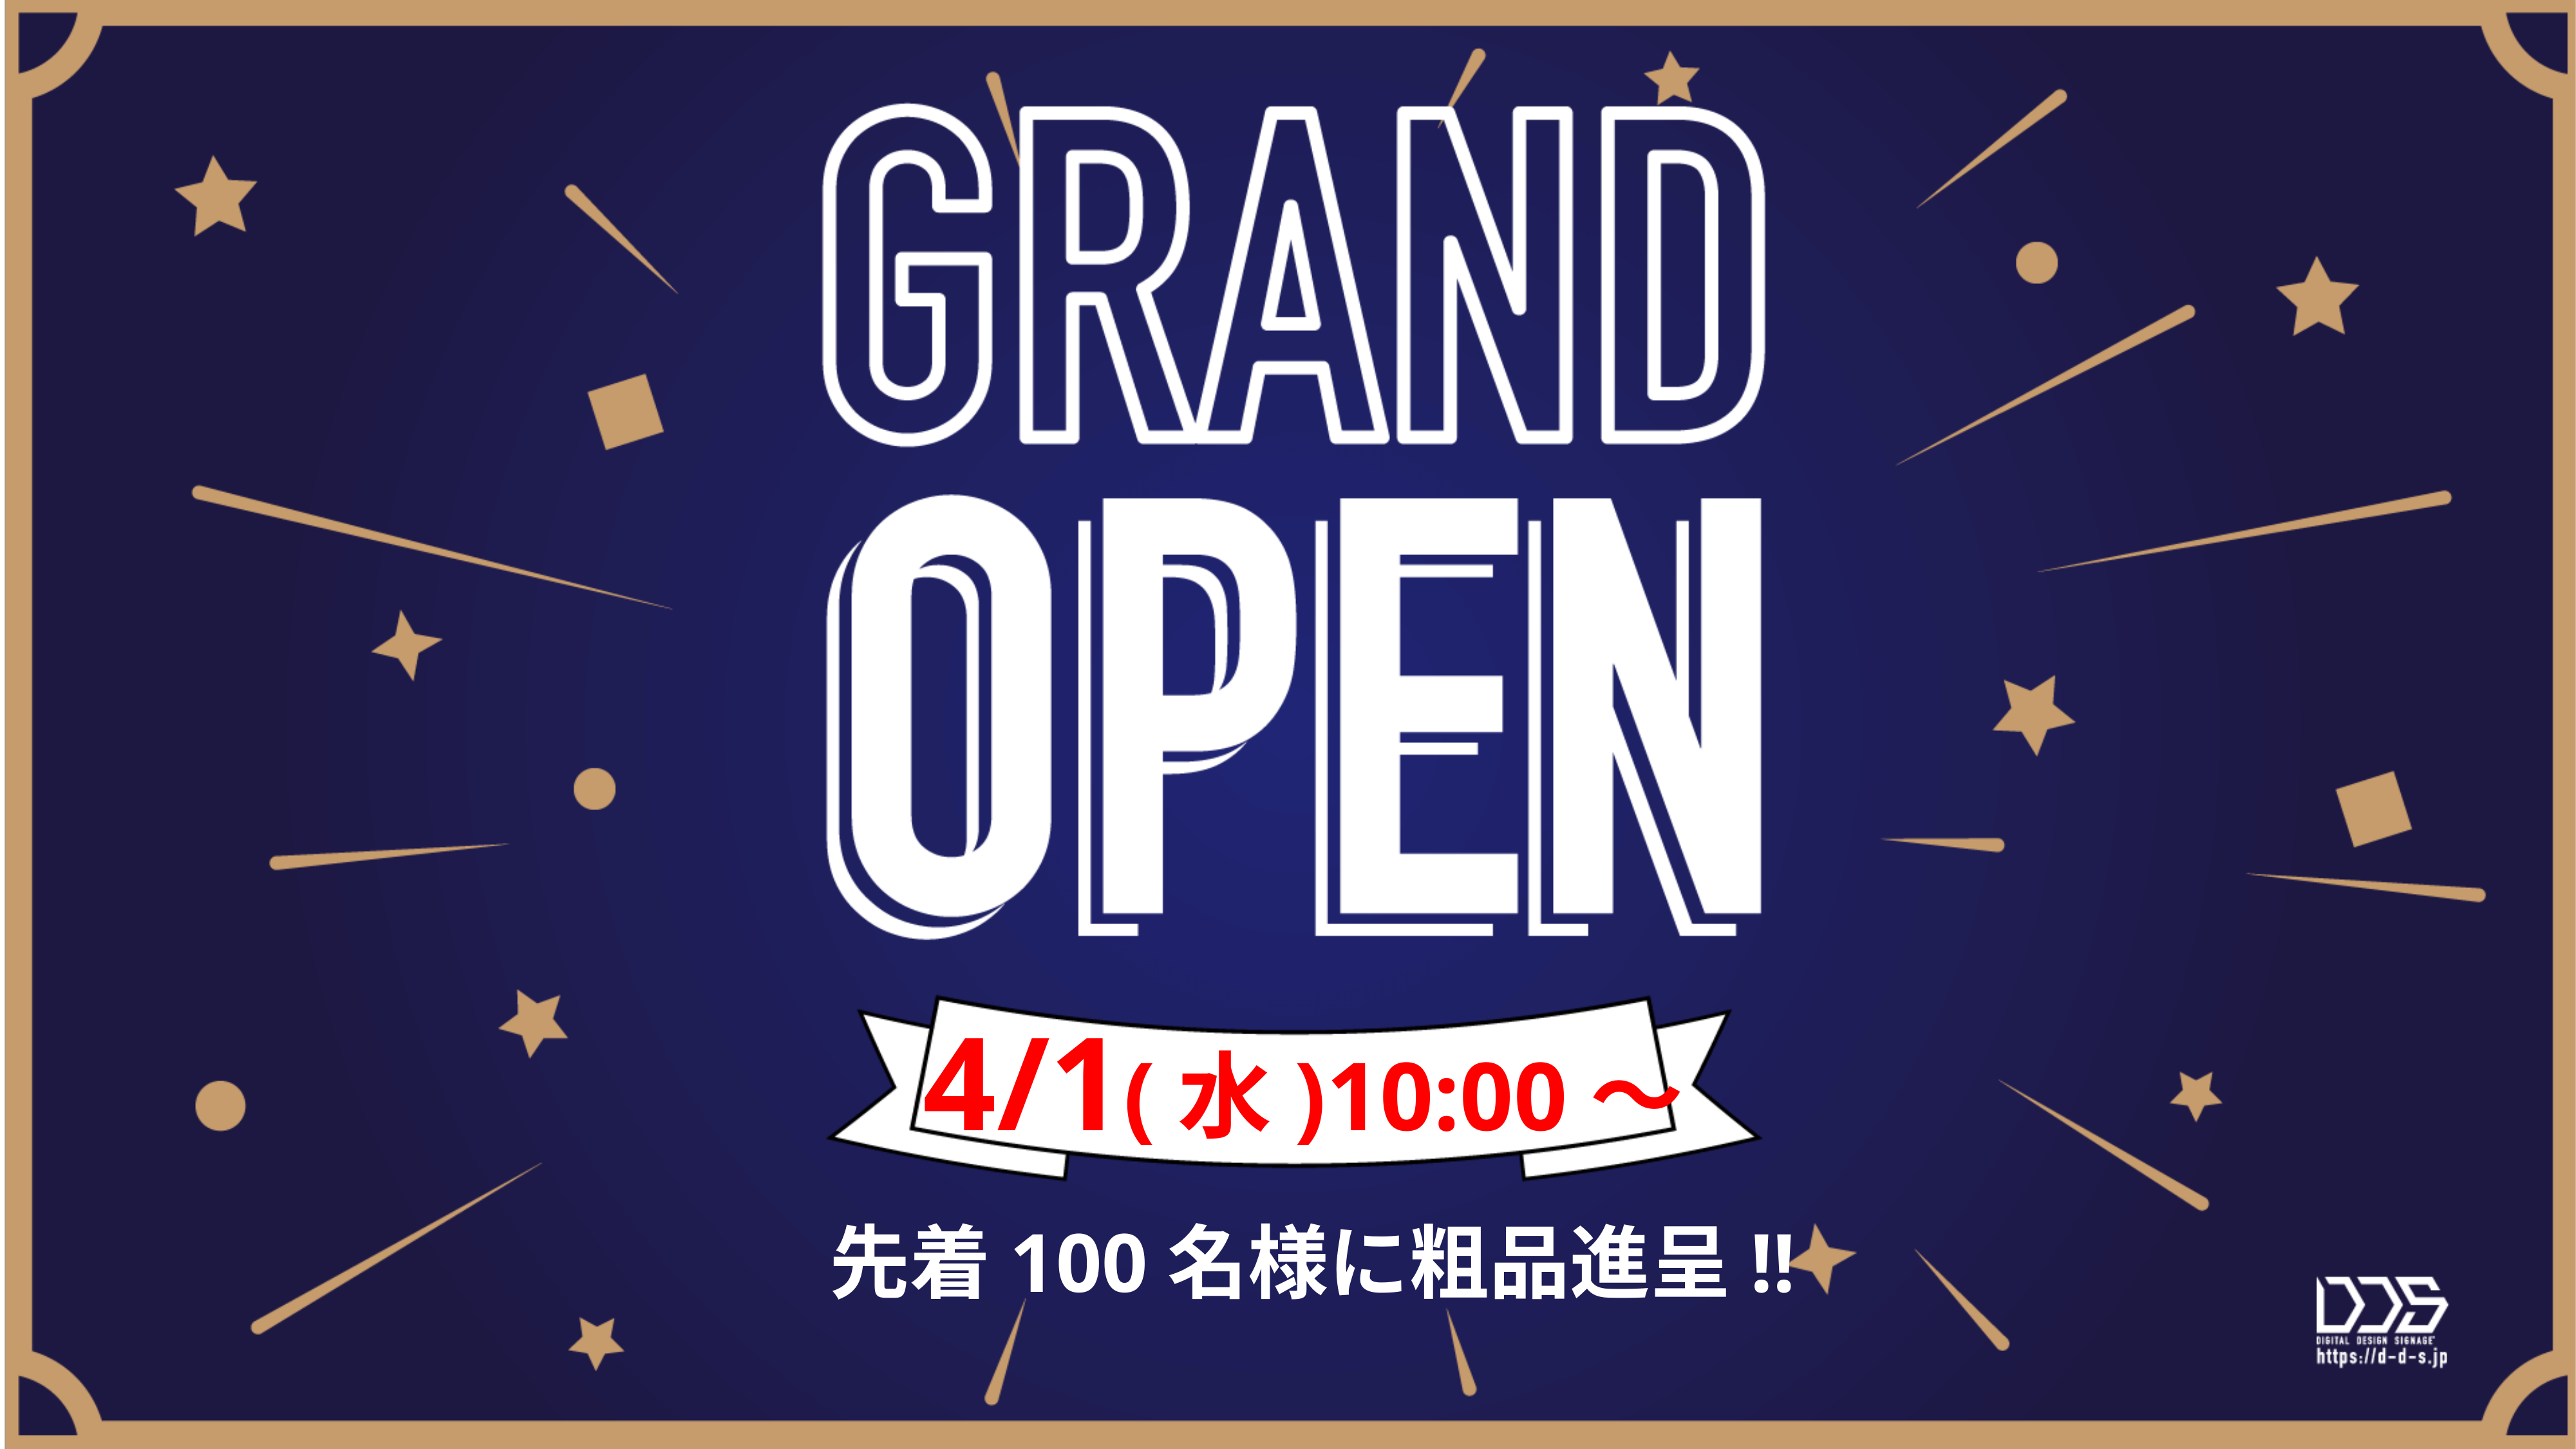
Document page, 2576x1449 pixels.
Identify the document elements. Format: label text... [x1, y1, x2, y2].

text_box 先着100名様に粗品進呈!! [797, 1207, 1829, 1313]
subtitle 4/1(水)10:00～ [760, 1014, 1847, 1170]
picture [0, 0, 2576, 1449]
